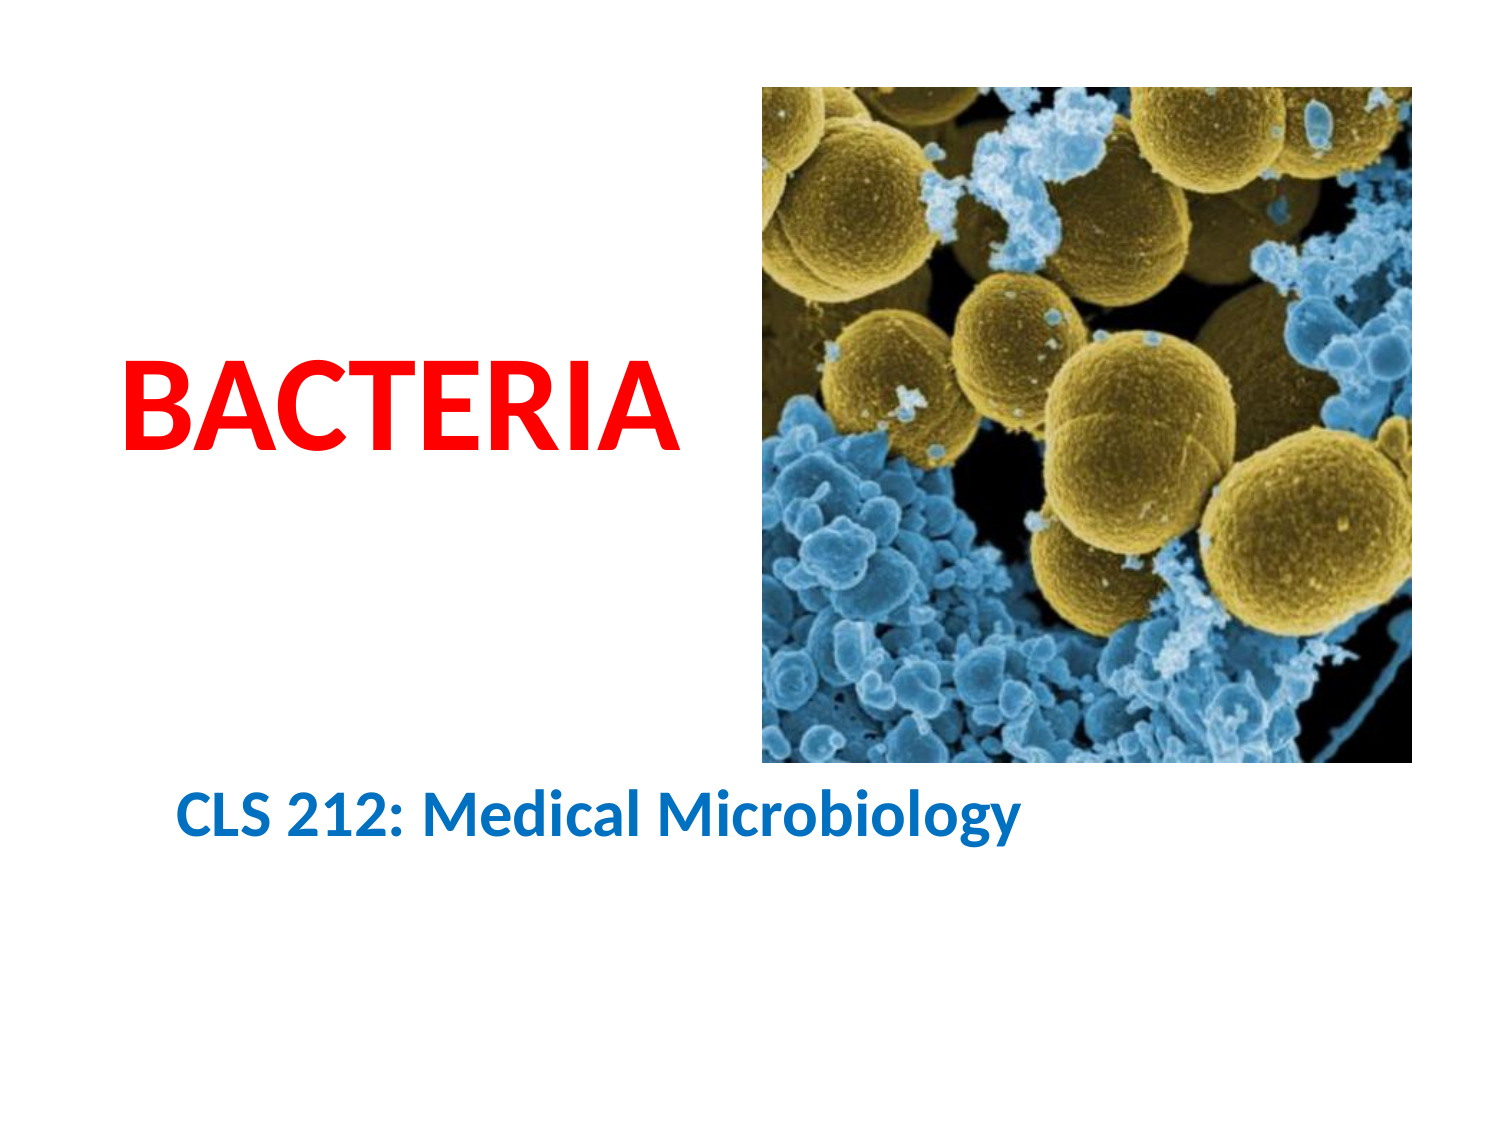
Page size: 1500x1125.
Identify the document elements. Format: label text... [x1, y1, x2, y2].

title BACTERIA [0, 275, 757, 517]
subtitle CLS 212: Medical Microbiology [75, 762, 1125, 1050]
picture [762, 87, 1412, 763]
